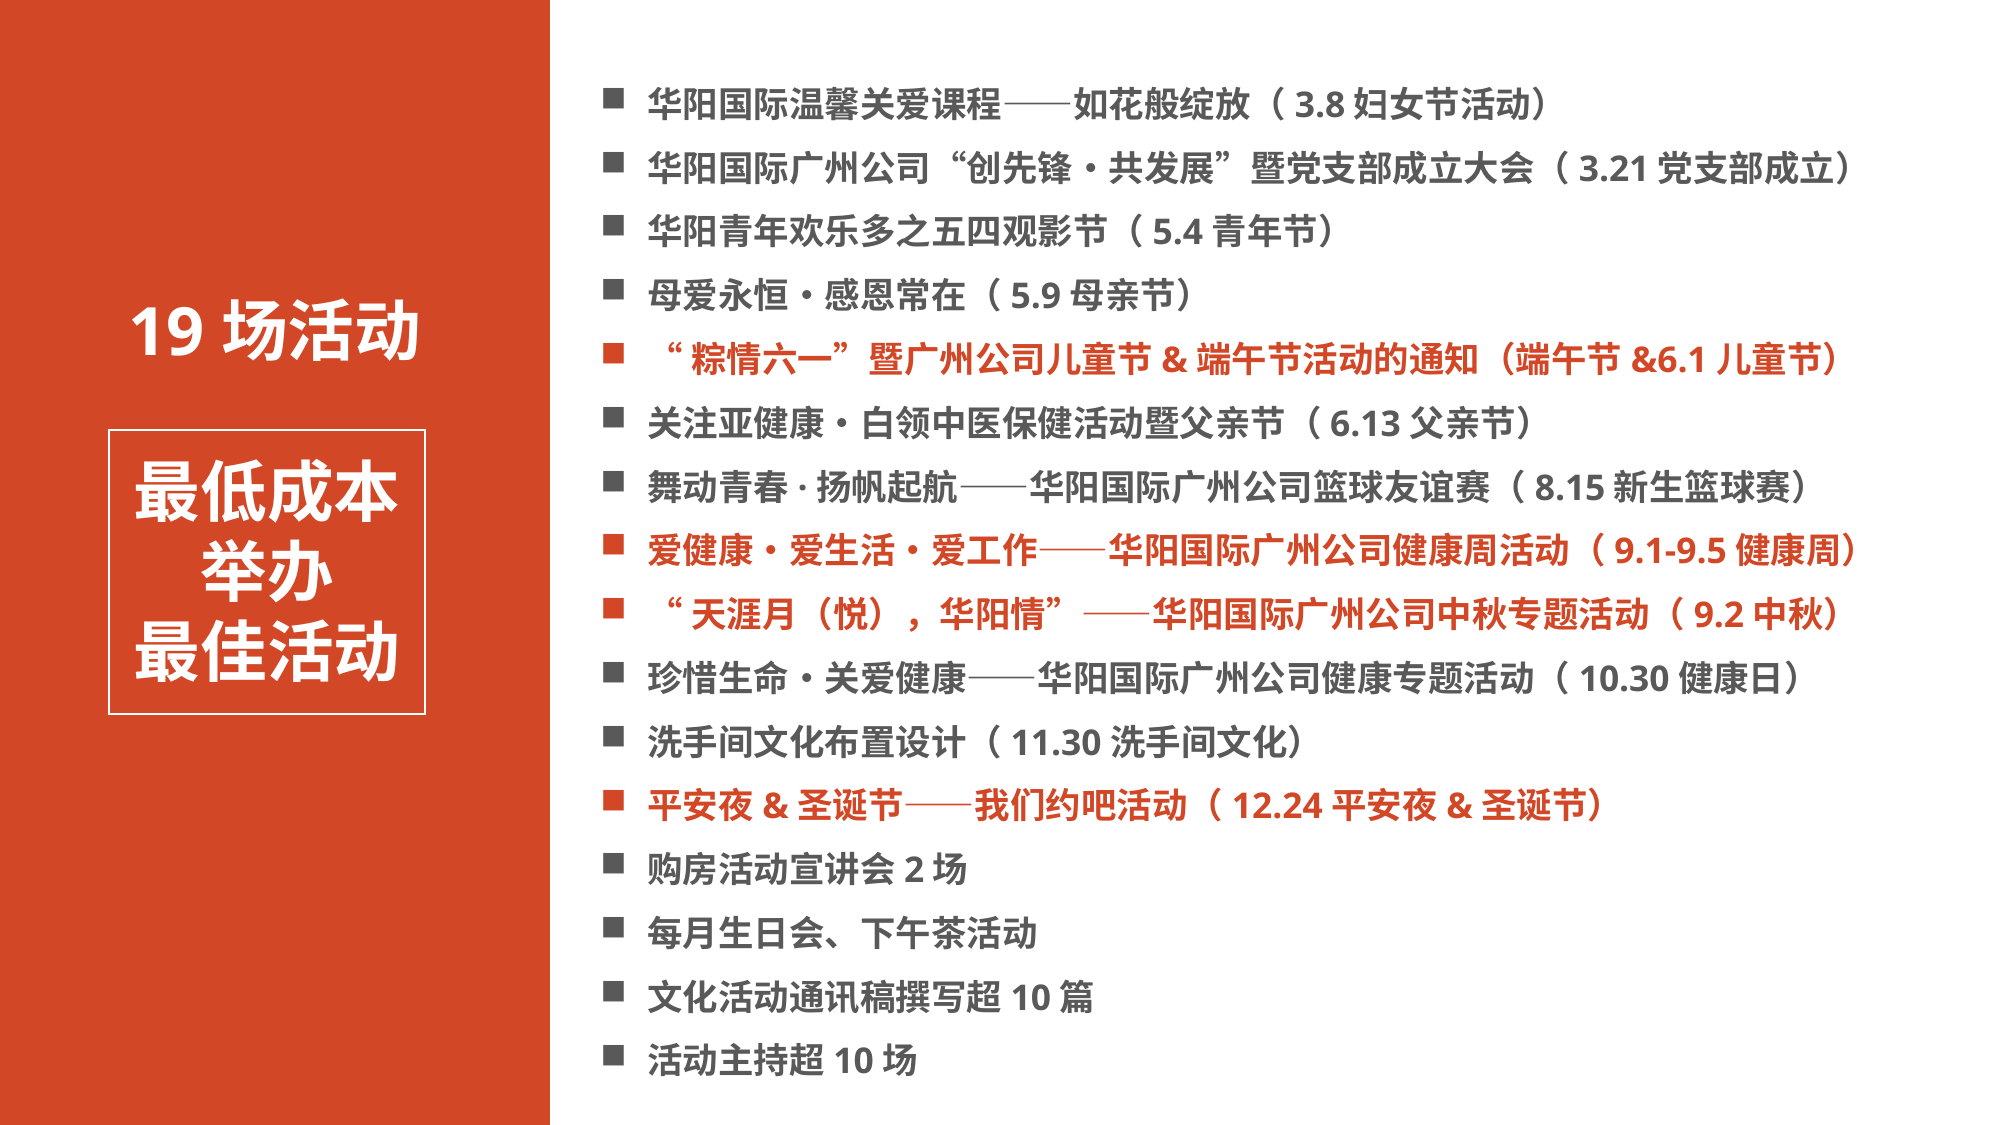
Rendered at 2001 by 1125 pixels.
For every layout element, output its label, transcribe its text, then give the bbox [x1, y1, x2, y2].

text_box [108, 429, 426, 715]
text_box [0, 0, 551, 1125]
text_box 华阳国际温馨关爱课程——如花般绽放（3.8妇女节活动） 华阳国际广州公司“创先锋•共发展”暨党支部成立大会（3.21党支部成立） 华阳青年欢乐多之五四观影节（5.4青年节） 母爱永恒•感恩常在（5.9母亲节） “粽情六一”暨广州公司儿童节&端午节活动的通知（端午节&6.1儿童节） 关注亚健康•白领中医保健活动暨父亲节（6.13父亲节） 舞动青春·扬帆起航——华阳国际广州公司篮球友谊赛（8.15新生篮球赛） 爱健康•爱生活•爱工作——华阳国际广州公司健康周活动（9.1-9.5健康周） “天涯月（悦），华阳情”——华阳国际广州公司中秋专题活动（9.2中秋） 珍惜生命•关爱健康——华阳国际广州公司健康专题活动（10.30健康日） 洗手间文化布置设计（11.30洗手间文化） 平安夜&圣诞节——我们约吧活动（12.24平安夜&圣诞节） 购房活动宣讲会2场 每月生日会、下午茶活动 文化活动通讯稿撰写超10篇 活动主持超10场 [585, 53, 1922, 1089]
text_box 19场活动 [113, 281, 437, 377]
